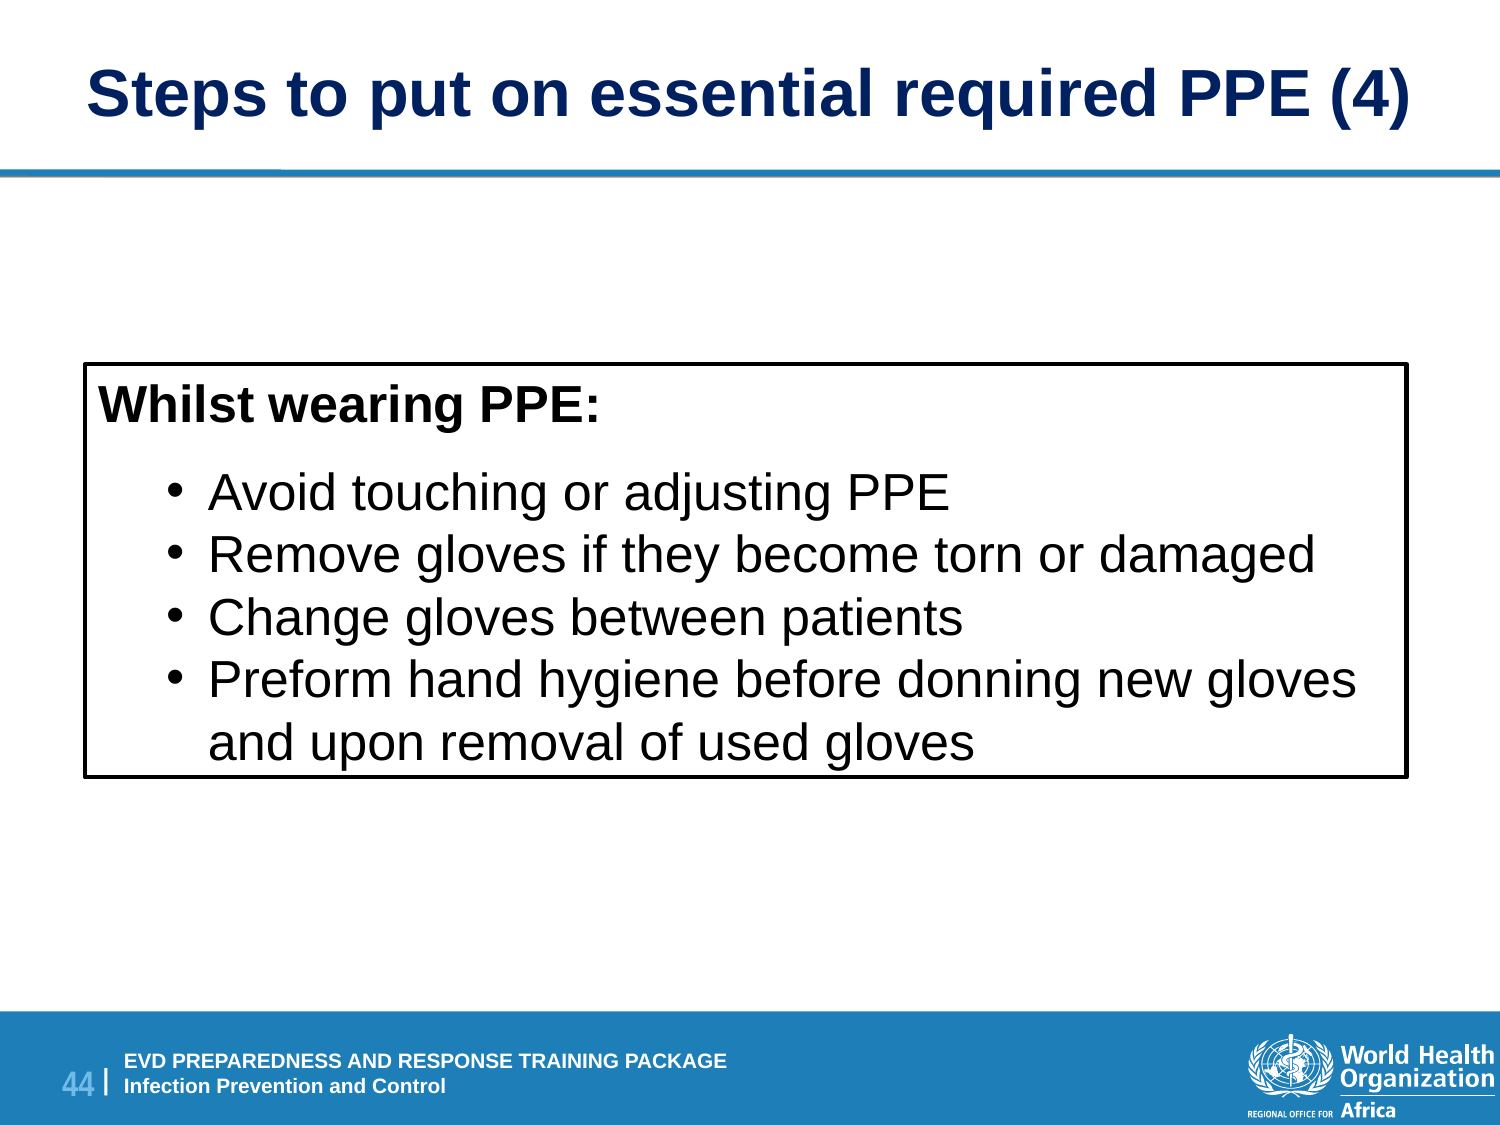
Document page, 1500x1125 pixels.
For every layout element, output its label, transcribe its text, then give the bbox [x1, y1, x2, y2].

text_box Whilst wearing PPE: Avoid touching or adjusting PPE Remove gloves if they become torn or damaged Change gloves between patients Preform hand hygiene before donning new gloves and upon removal of used gloves [83, 362, 1409, 779]
text_box Steps to put on essential required PPE (4) [0, 42, 1500, 138]
